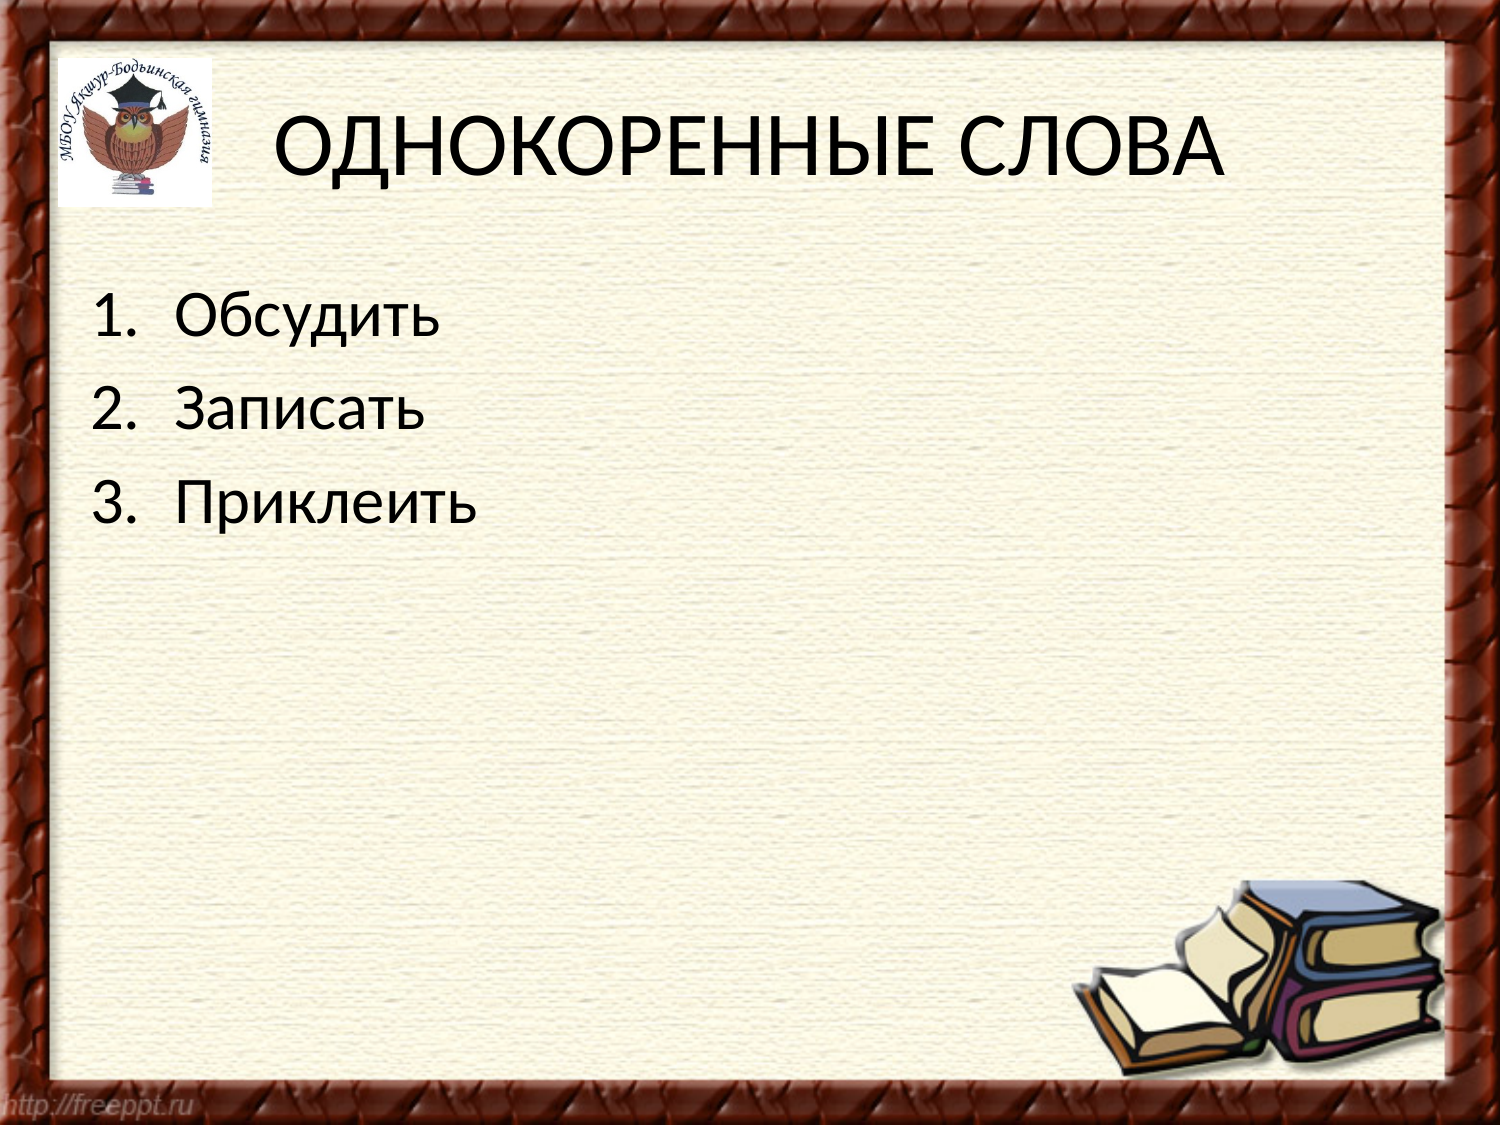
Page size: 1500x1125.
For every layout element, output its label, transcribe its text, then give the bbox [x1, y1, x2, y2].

picture [0, 0, 1500, 1125]
list Обсудить Записать Приклеить [75, 262, 1425, 1005]
title ОДНОКОРЕННЫЕ СЛОВА [75, 45, 1425, 233]
